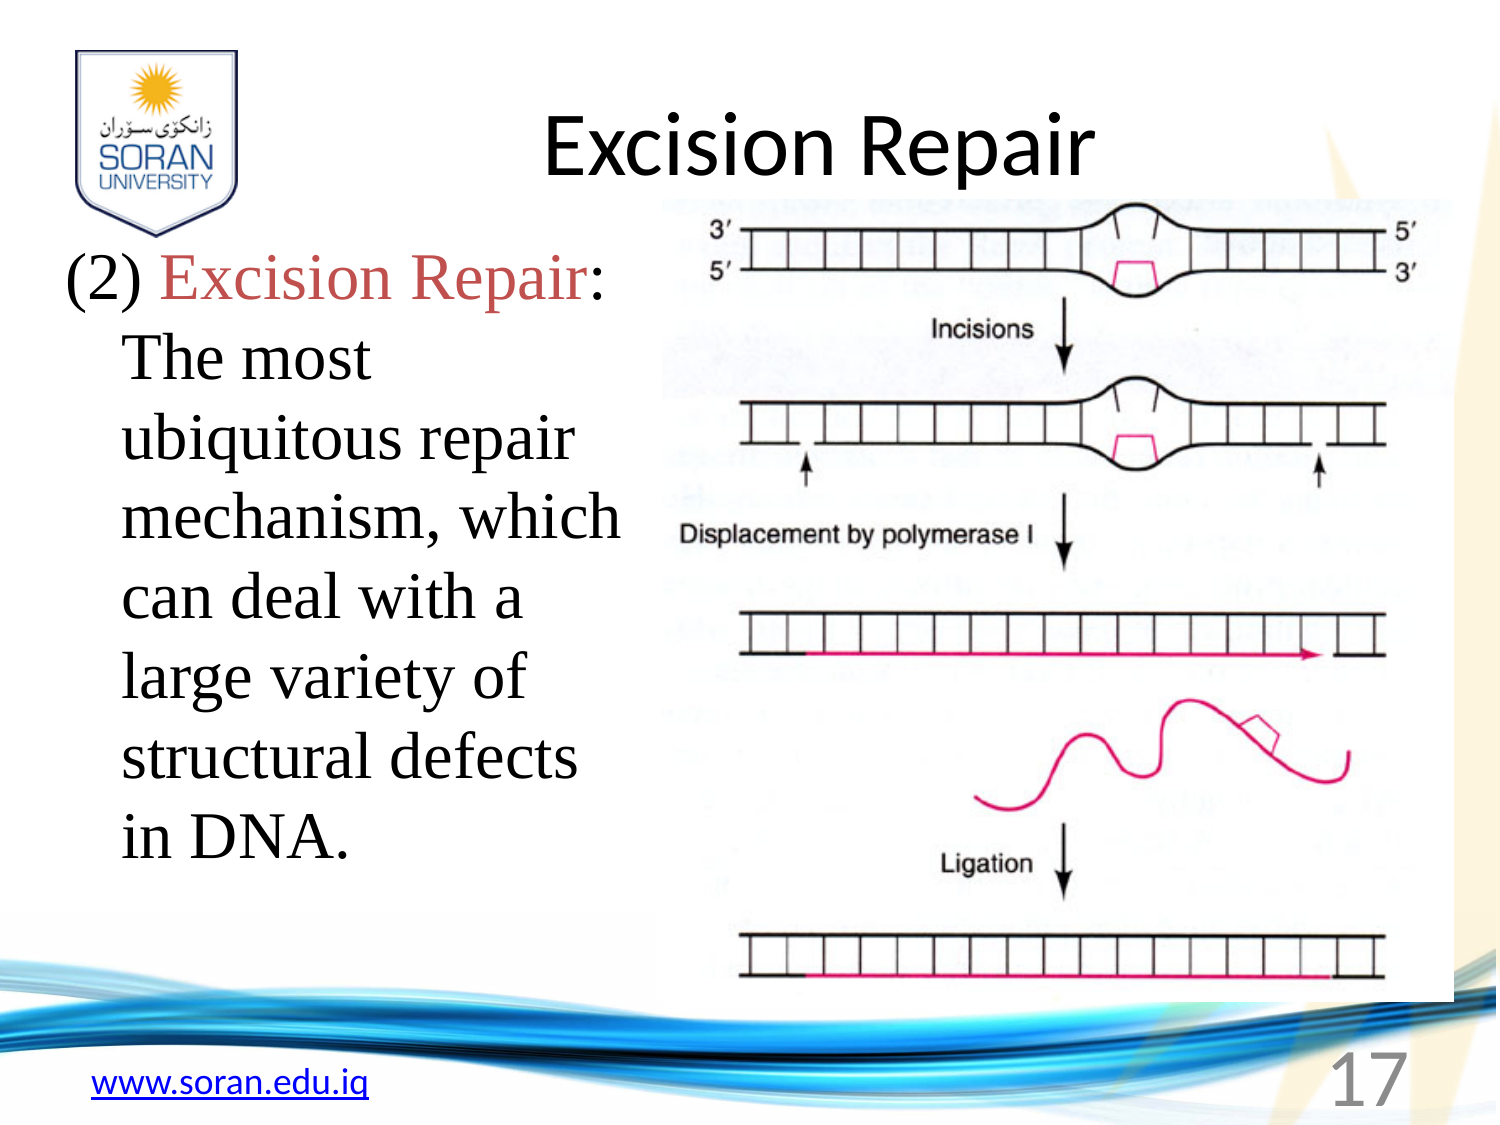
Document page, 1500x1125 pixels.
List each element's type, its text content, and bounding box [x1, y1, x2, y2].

slide_number 17 [1074, 1042, 1425, 1103]
list (2) Excision Repair: The most ubiquitous repair mechanism, which can deal with a large variety of structural defects in DNA. [50, 224, 657, 900]
picture [0, 99, 1500, 1125]
title Excision Repair [75, 45, 1425, 224]
